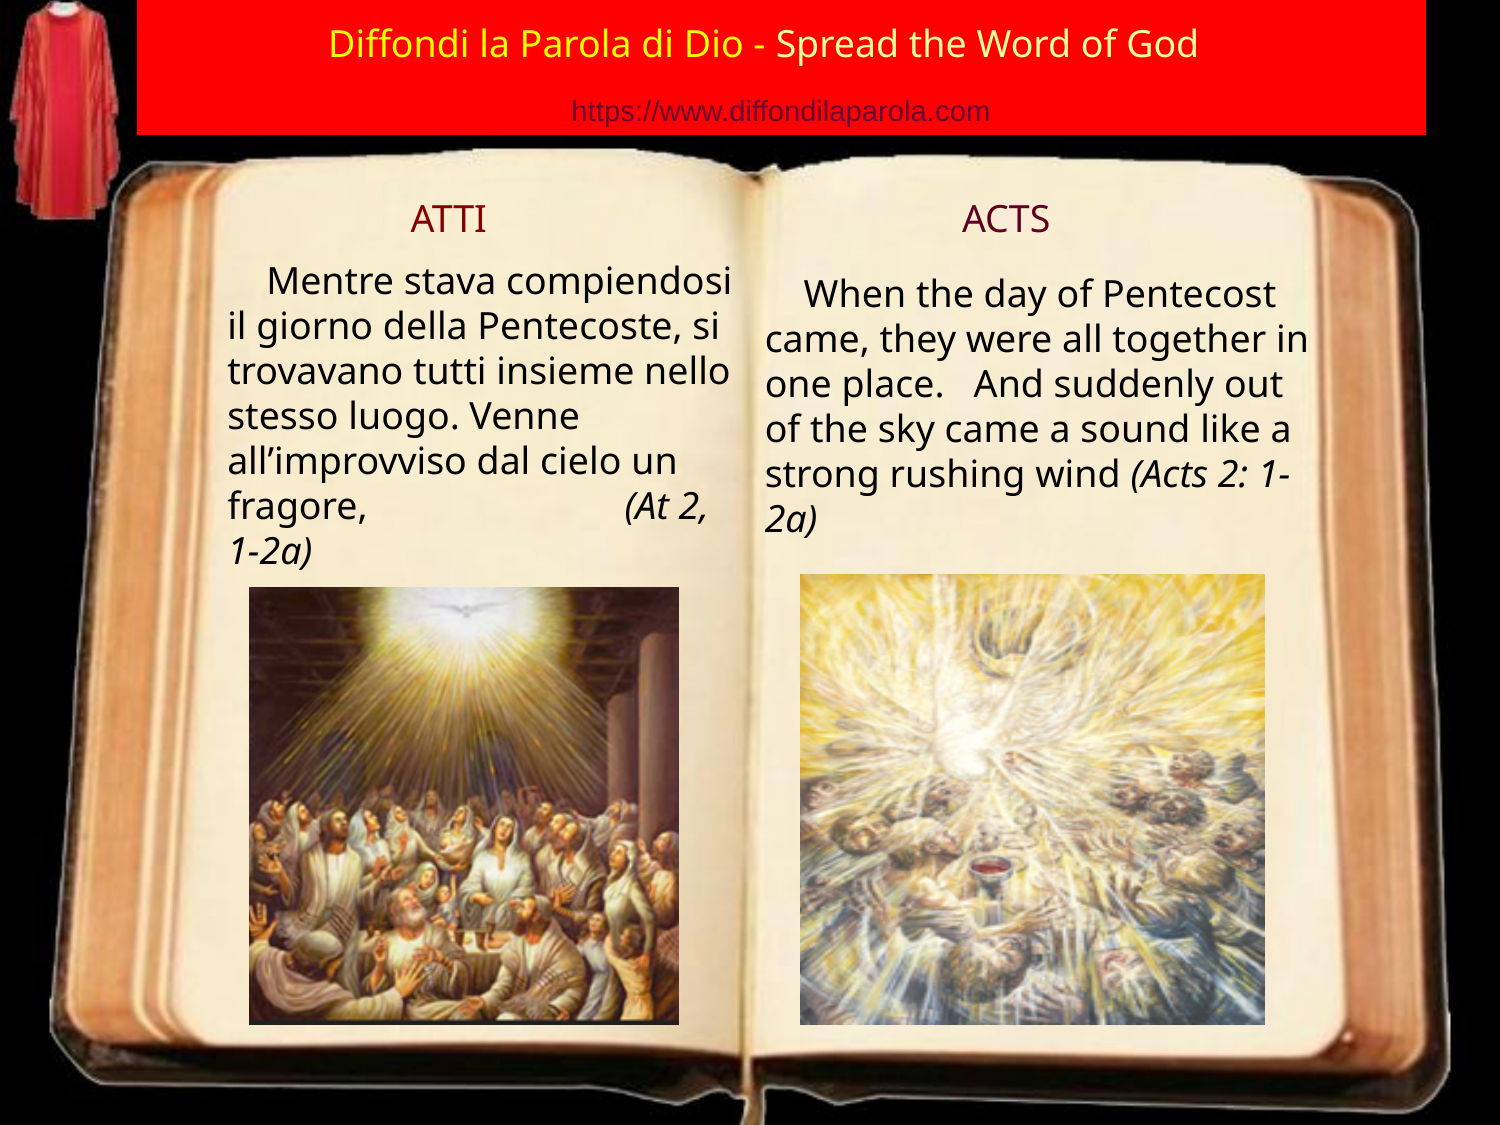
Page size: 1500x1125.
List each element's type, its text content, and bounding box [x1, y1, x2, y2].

text_box ATTI [162, 187, 725, 248]
picture [0, 0, 1500, 1125]
text_box When the day of Pentecost came, they were all together in one place. And suddenly out of the sky came a sound like a strong rushing wind (Acts 2: 1-2a) [749, 262, 1338, 548]
text_box Diffondi la Parola di Dio - Spread the Word of God https://www.diffondilaparola.com [137, 0, 1425, 135]
text_box ACTS [749, 187, 1263, 248]
text_box Mentre stava compiendosi il giorno della Pentecoste, si trovavano tutti insieme nello stesso luogo. Venne all’improvviso dal cielo un fragore, (At 2, 1-2a) [212, 249, 763, 580]
